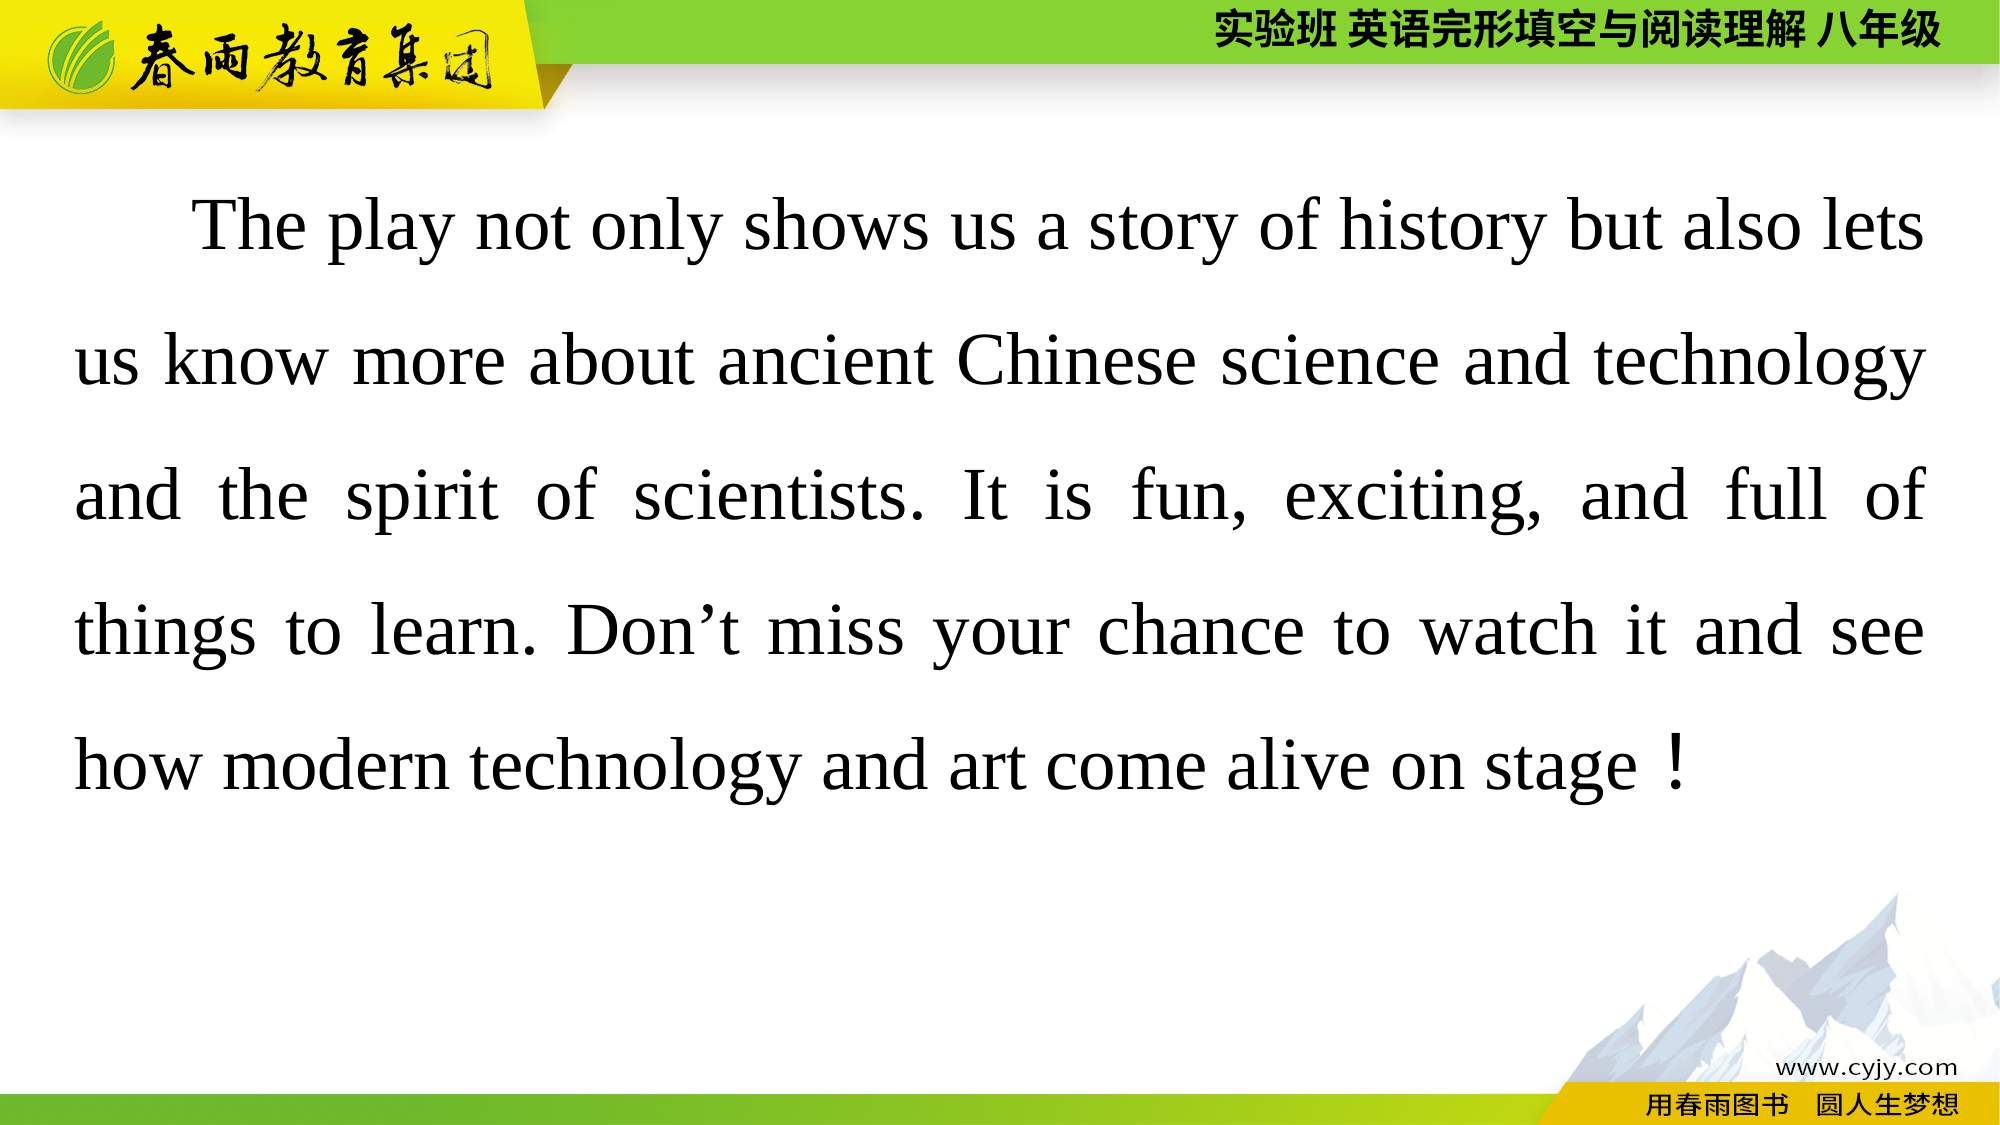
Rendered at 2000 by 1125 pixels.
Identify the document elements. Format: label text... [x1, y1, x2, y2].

list The play not only shows us a story of history but also lets us know more about ancient Chinese science and technology and the spirit of scientists. It is fun, exciting, and full of things to learn. Don’t miss your chance to watch it and see how modern technology and art come alive on stage！ [59, 122, 1944, 802]
picture [0, 0, 2000, 1125]
